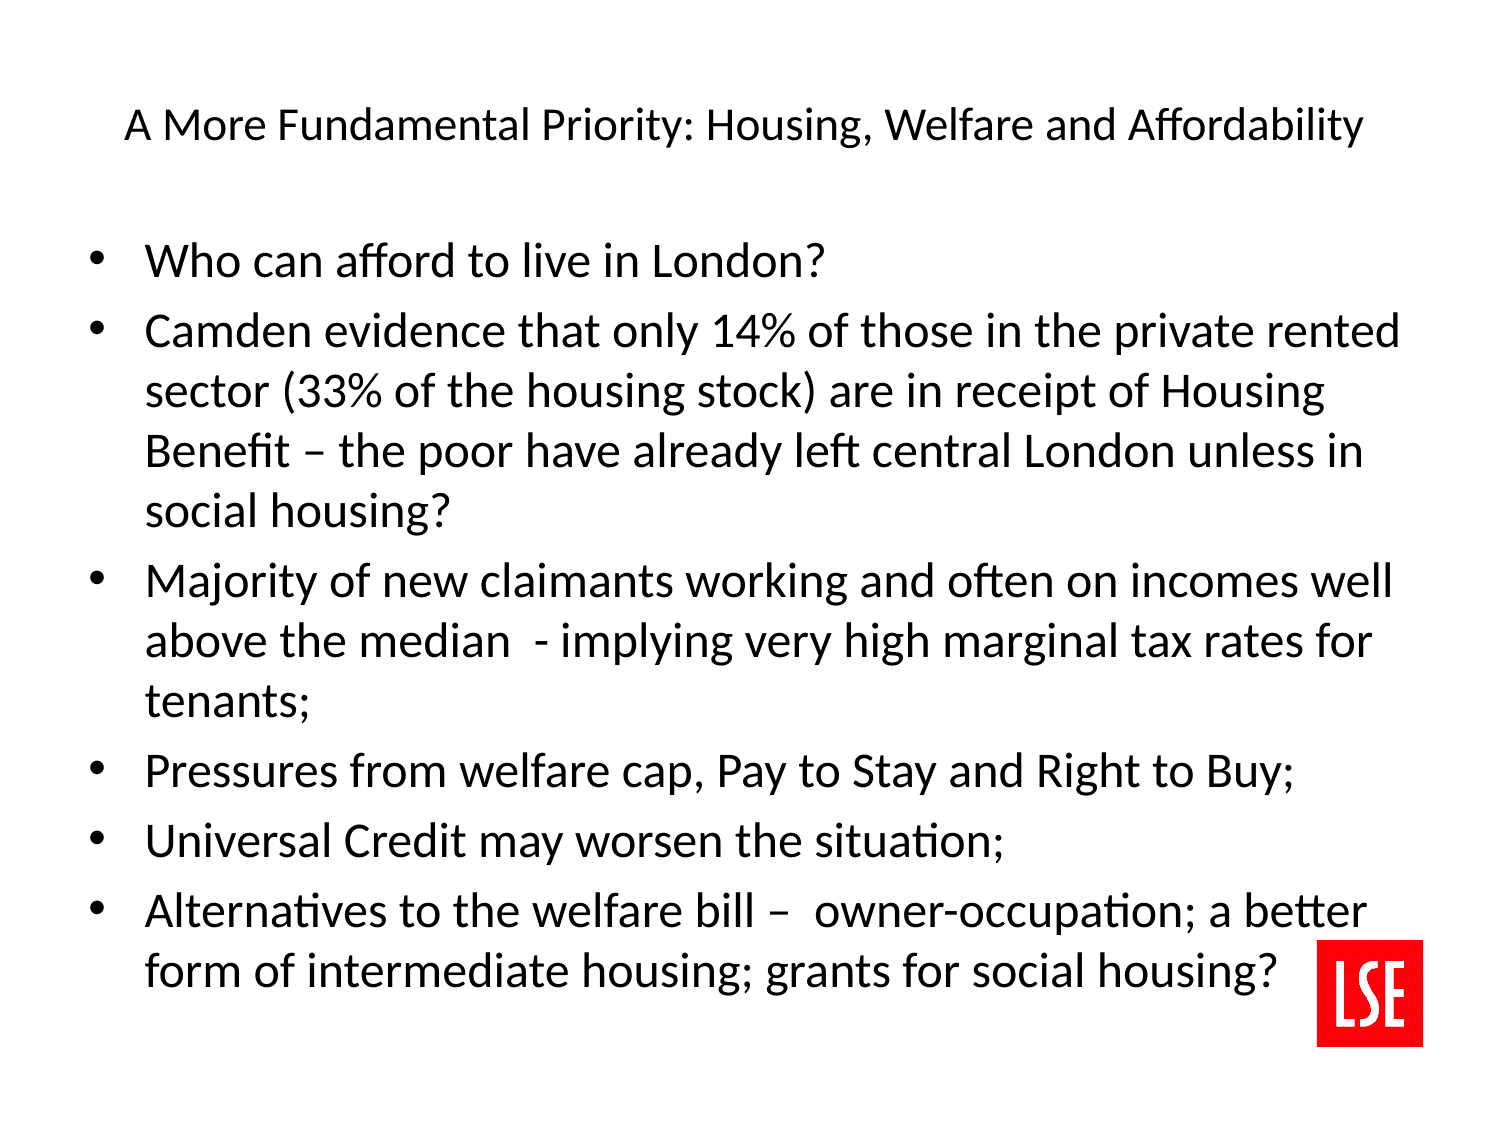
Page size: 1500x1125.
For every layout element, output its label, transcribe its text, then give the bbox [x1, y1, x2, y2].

title A More Fundamental Priority: Housing, Welfare and Affordability [75, 66, 1425, 233]
list Who can afford to live in London? Camden evidence that only 14% of those in the private rented sector (33% of the housing stock) are in receipt of Housing Benefit – the poor have already left central London unless in social housing? Majority of new claimants working and often on incomes well above the median - implying very high marginal tax rates for tenants; Pressures from welfare cap, Pay to Stay and Right to Buy; Universal Credit may worsen the situation; Alternatives to the welfare bill – owner-occupation; a better form of intermediate housing; grants for social housing? [73, 219, 1424, 1076]
picture [1316, 940, 1424, 1047]
